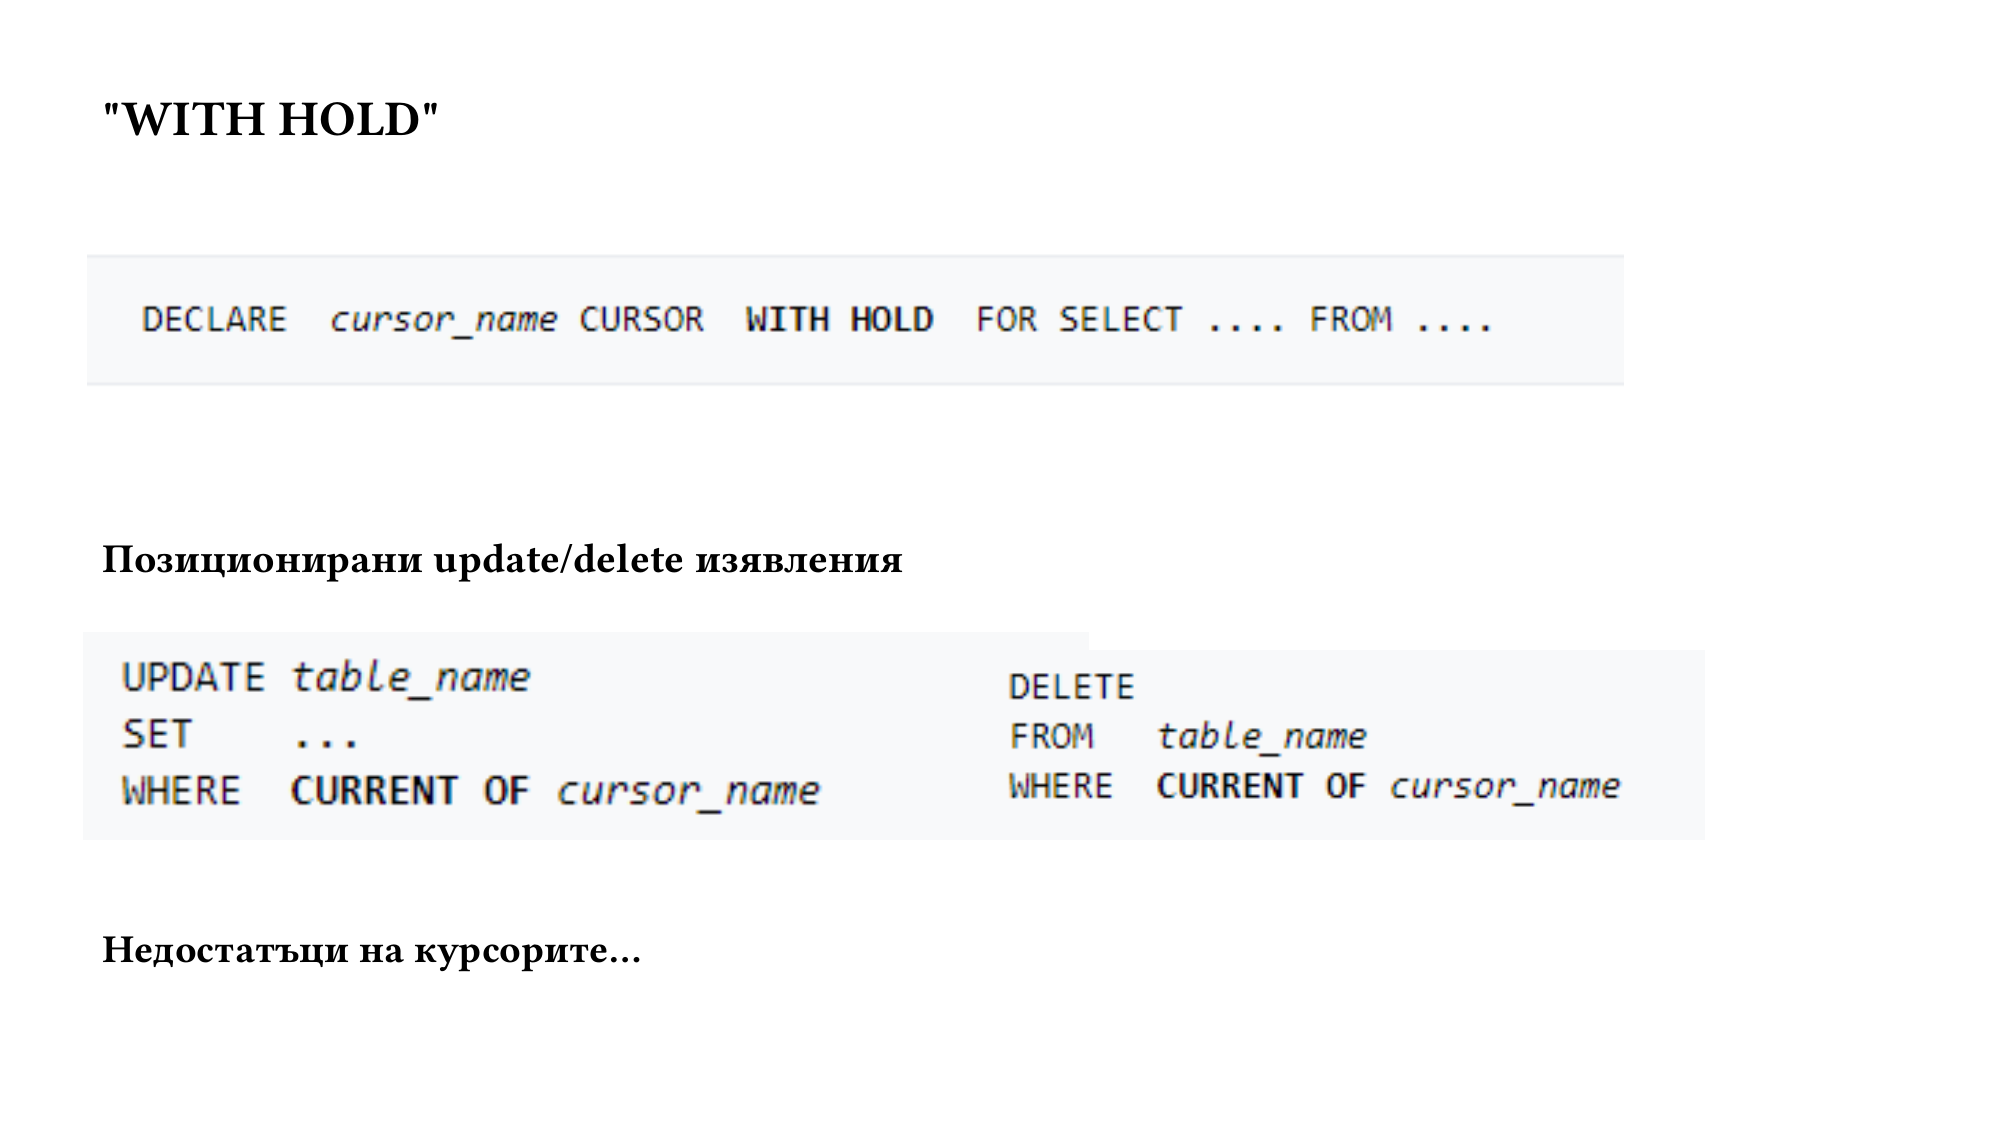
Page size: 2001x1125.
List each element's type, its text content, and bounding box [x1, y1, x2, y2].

text_box "WITH HOLD" [87, 84, 934, 220]
text_box Недостатъци на курсорите… [87, 915, 868, 978]
picture [83, 632, 1705, 840]
picture [87, 253, 1624, 389]
text_box Позиционирани update/delete изявления [87, 456, 938, 592]
